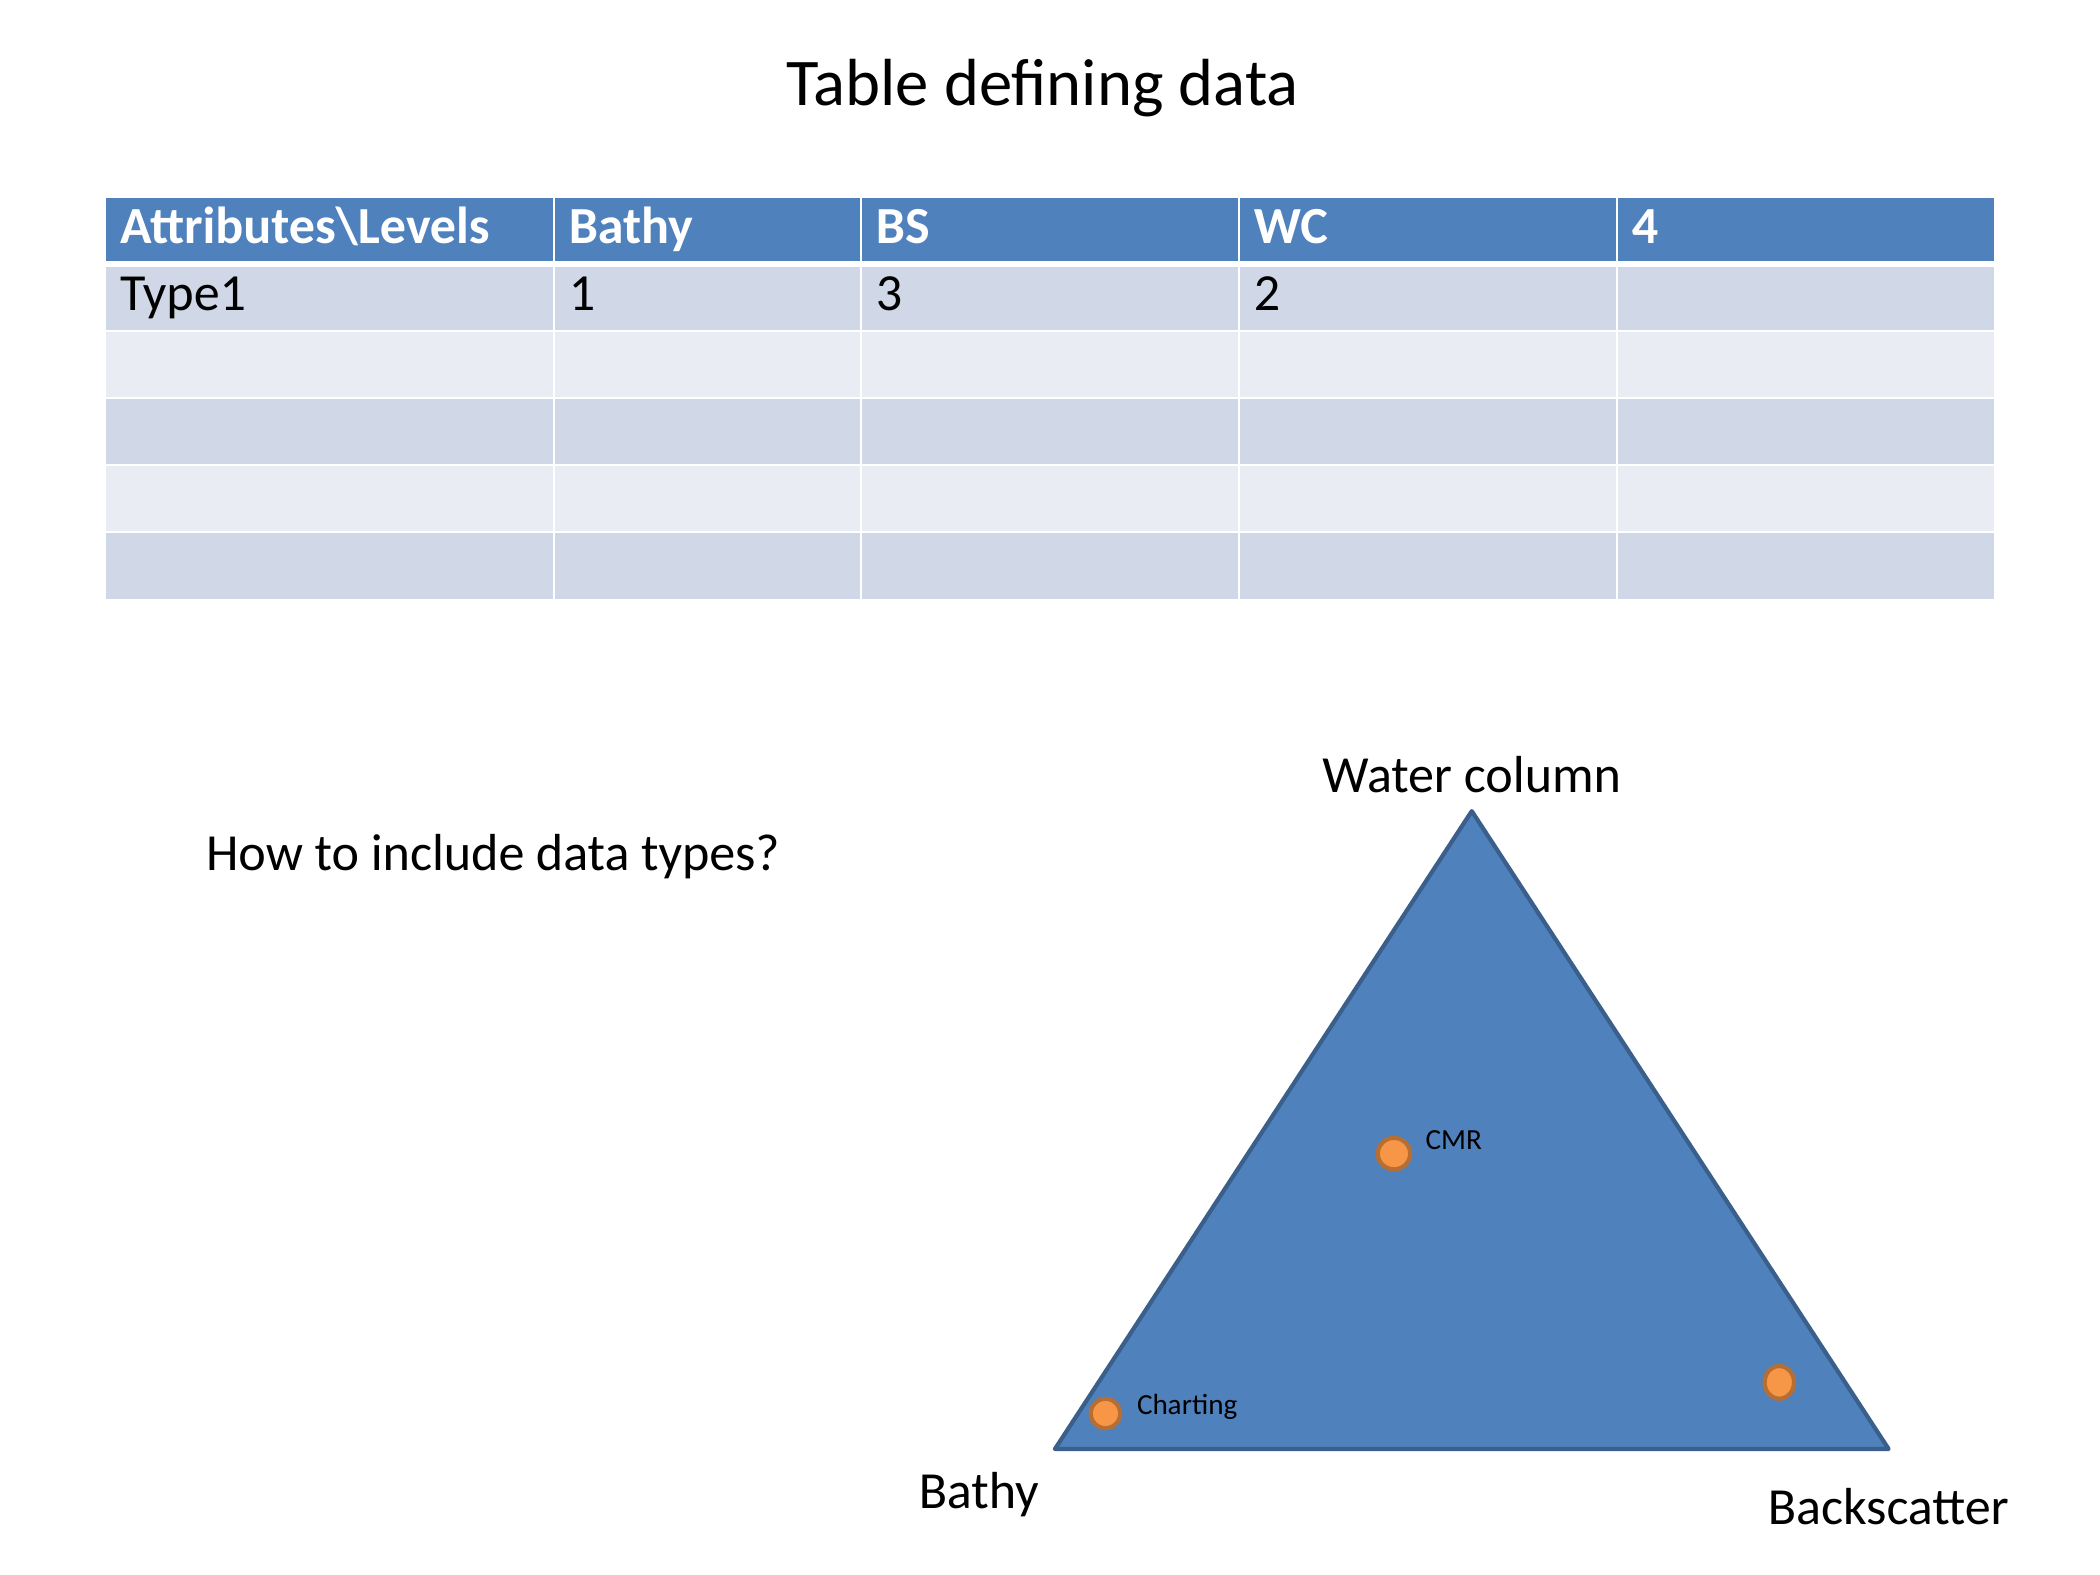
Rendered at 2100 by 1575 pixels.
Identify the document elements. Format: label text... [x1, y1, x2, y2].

text_box [1375, 1135, 1410, 1172]
text_box [1088, 1396, 1122, 1431]
table_header WC [1240, 198, 1616, 261]
table_cell [1240, 533, 1616, 599]
table_cell [862, 332, 1238, 397]
text_box Bathy [904, 1448, 1054, 1527]
title Table defining data [105, 7, 1995, 150]
table_cell [1618, 533, 1994, 599]
table_cell Type1 [106, 267, 553, 330]
text_box Water column [1307, 732, 1636, 811]
table_cell 1 [555, 267, 860, 330]
table_cell [1618, 466, 1994, 531]
text_box CMR [1410, 1112, 1498, 1163]
table_cell [555, 399, 860, 464]
text_box Charting [1122, 1377, 1253, 1428]
table_cell [555, 332, 860, 397]
text_box [1762, 1363, 1797, 1401]
table_cell 3 [862, 267, 1238, 330]
table_cell [555, 466, 860, 531]
table_header BS [862, 198, 1238, 261]
table_cell [106, 332, 553, 397]
table_header Attributes\Levels [106, 198, 553, 261]
table_cell [862, 399, 1238, 464]
table_cell [1240, 332, 1616, 397]
table_cell [1618, 332, 1994, 397]
table_cell [1618, 267, 1994, 330]
text_box How to include data types? [191, 811, 795, 889]
table_cell [862, 533, 1238, 599]
table_cell [555, 533, 860, 599]
table_cell [106, 466, 553, 531]
table_header 4 [1618, 198, 1994, 261]
text_box [1053, 811, 1891, 1452]
table_cell [106, 399, 553, 464]
text_box Backscatter [1753, 1465, 2025, 1543]
table_cell [106, 533, 553, 599]
table_cell [1618, 399, 1994, 464]
table_header Bathy [555, 198, 860, 261]
table_cell [1240, 466, 1616, 531]
table_cell [862, 466, 1238, 531]
table_cell 2 [1240, 267, 1616, 330]
table_cell [1240, 399, 1616, 464]
